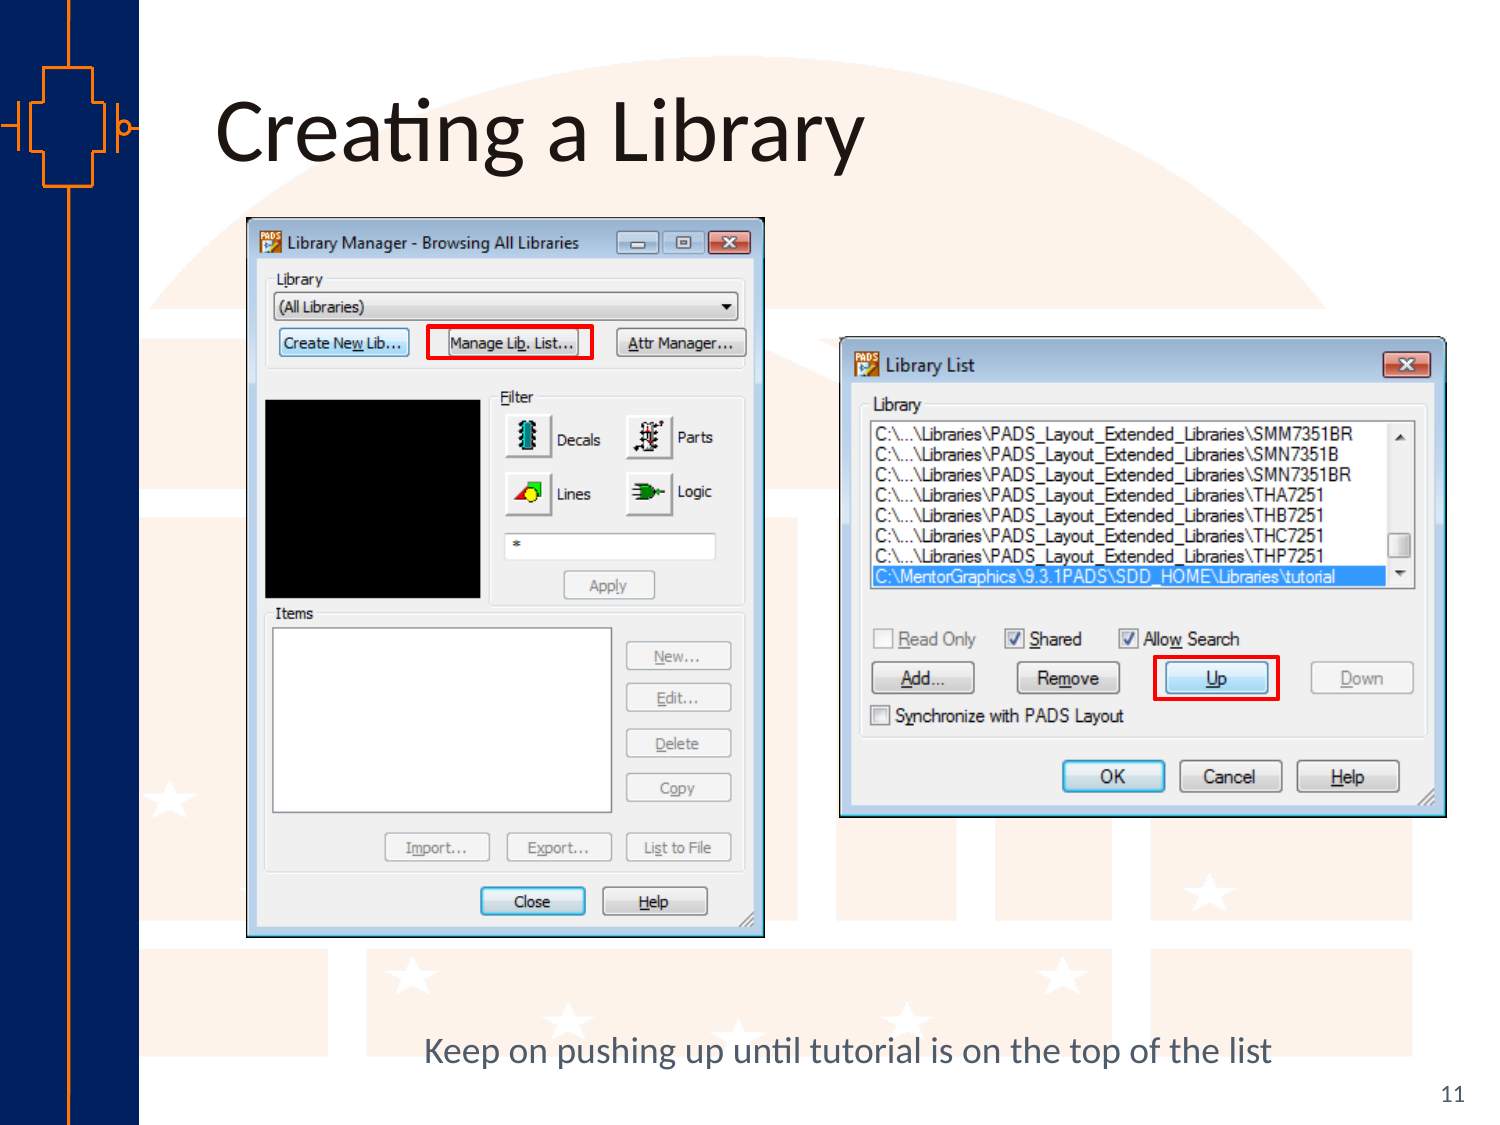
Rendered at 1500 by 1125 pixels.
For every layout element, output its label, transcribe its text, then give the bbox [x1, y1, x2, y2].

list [838, 336, 1447, 819]
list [246, 217, 765, 938]
slide_number 11 [1425, 1062, 1488, 1123]
text_box Keep on pushing up until tutorial is on the top of the list [409, 1018, 1289, 1079]
title Creating a Library [200, 0, 1388, 188]
